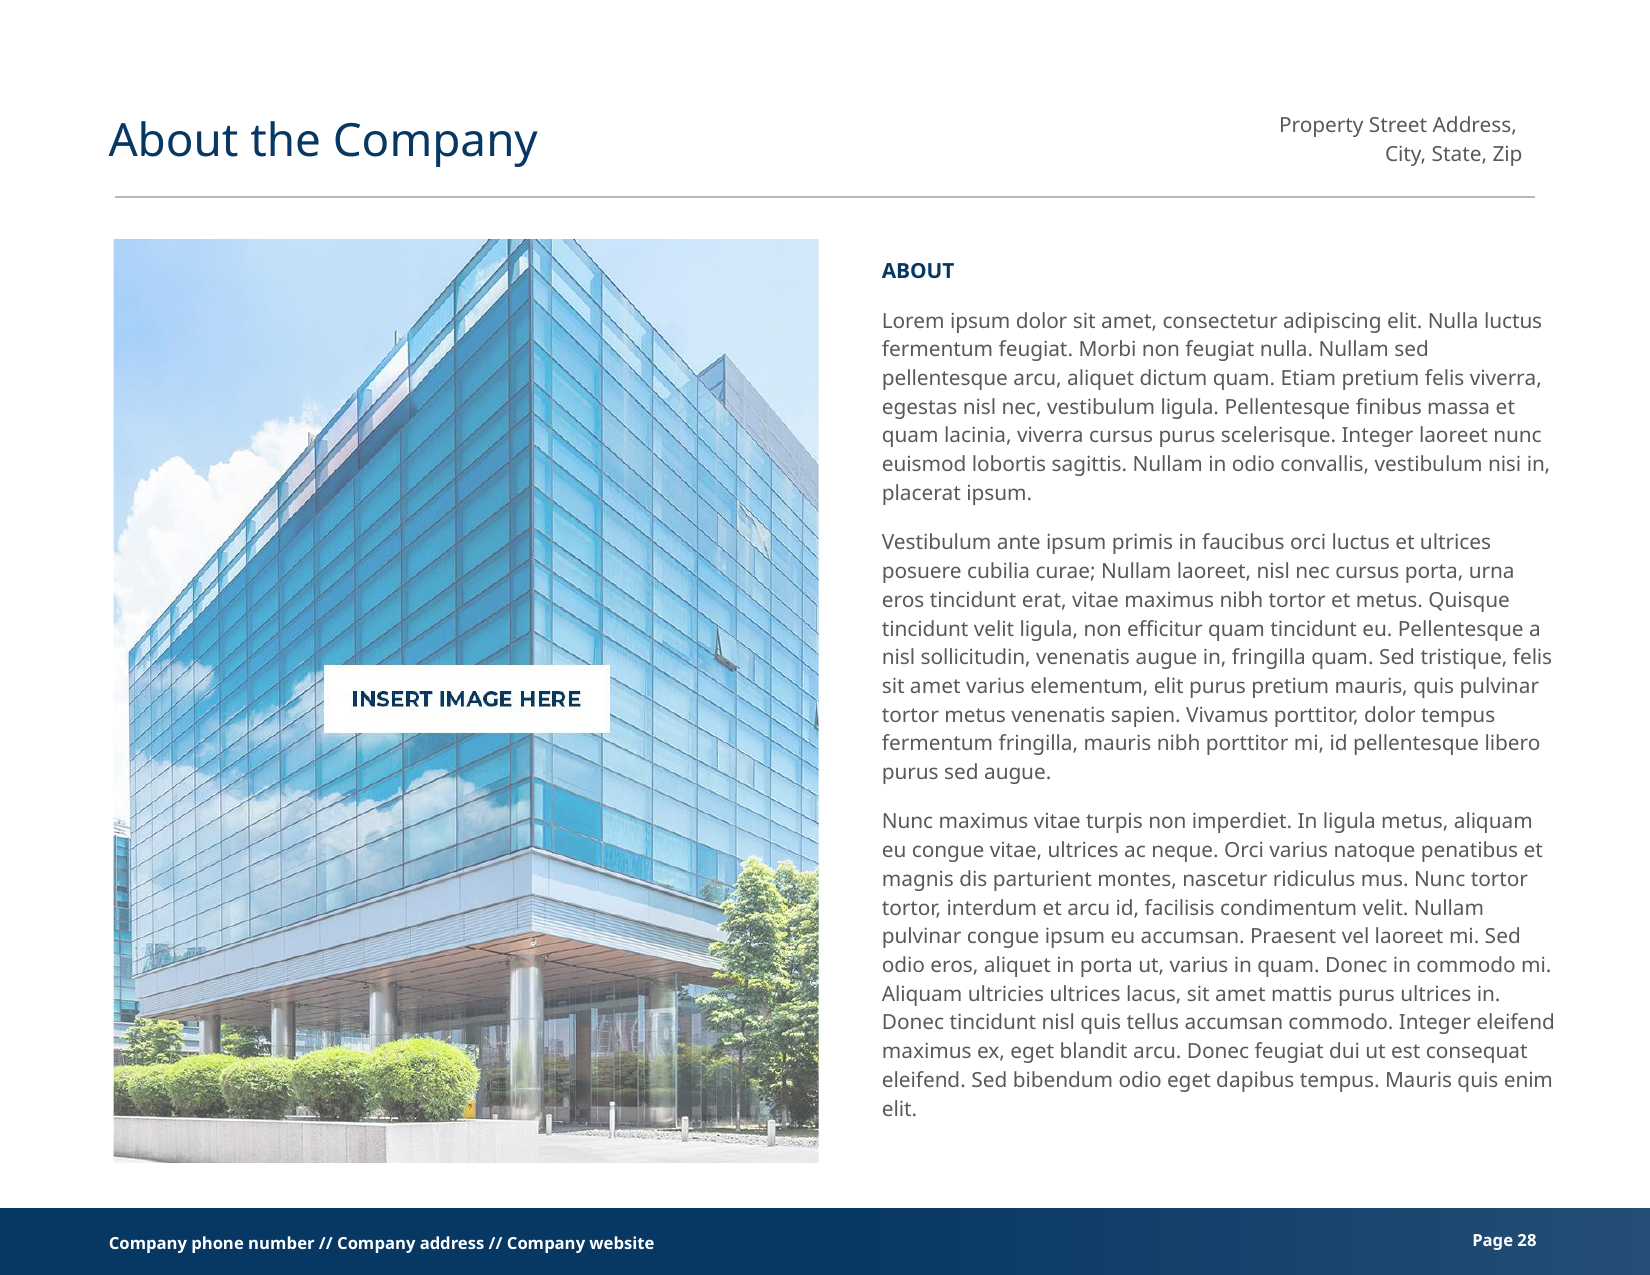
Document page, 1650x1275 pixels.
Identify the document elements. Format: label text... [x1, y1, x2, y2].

subtitle About the Company [90, 83, 1598, 178]
picture [113, 239, 819, 1163]
slide_number Page ‹#› [1143, 1208, 1556, 1275]
subtitle ABOUT Lorem ipsum dolor sit amet, consectetur adipiscing elit. Nulla luctus fermentum feugiat. Morbi non feugiat nulla. Nullam sed pellentesque arcu, aliquet dictum quam. Etiam pretium felis viverra, egestas nisl nec, vestibulum ligula. Pellentesque finibus massa et quam lacinia, viverra cursus purus scelerisque. Integer laoreet nunc euismod lobortis sagittis. Nullam in odio convallis, vestibulum nisi in, placerat ipsum. Vestibulum ante ipsum primis in faucibus orci luctus et ultrices posuere cubilia curae; Nullam laoreet, nisl nec cursus porta, urna eros tincidunt erat, vitae maximus nibh tortor et metus. Quisque tincidunt velit ligula, non efficitur quam tincidunt eu. Pellentesque a nisl sollicitudin, venenatis augue in, fringilla quam. Sed tristique, felis sit amet varius elementum, elit purus pretium mauris, quis pulvinar tortor metus venenatis sapien. Vivamus porttitor, dolor tempus fermentum fringilla, mauris nibh porttitor mi, id pellentesque libero purus sed augue. Nunc maximus vitae turpis non imperdiet. In ligula metus, aliquam eu congue vitae, ultrices ac neque. Orci varius natoque penatibus et magnis dis parturient montes, nascetur ridiculus mus. Nunc tortor tortor, interdum et arcu id, facilisis condimentum velit. Nullam pulvinar congue ipsum eu accumsan. Praesent vel laoreet mi. Sed odio eros, aliquet in porta ut, varius in quam. Donec in commodo mi. Aliquam ultricies ultrices lacus, sit amet mattis purus ultrices in. Donec tincidunt nisl quis tellus accumsan commodo. Integer eleifend maximus ex, eget blandit arcu. Donec feugiat dui ut est consequat eleifend. Sed bibendum odio eget dapibus tempus. Mauris quis enim elit. [863, 235, 1576, 1189]
